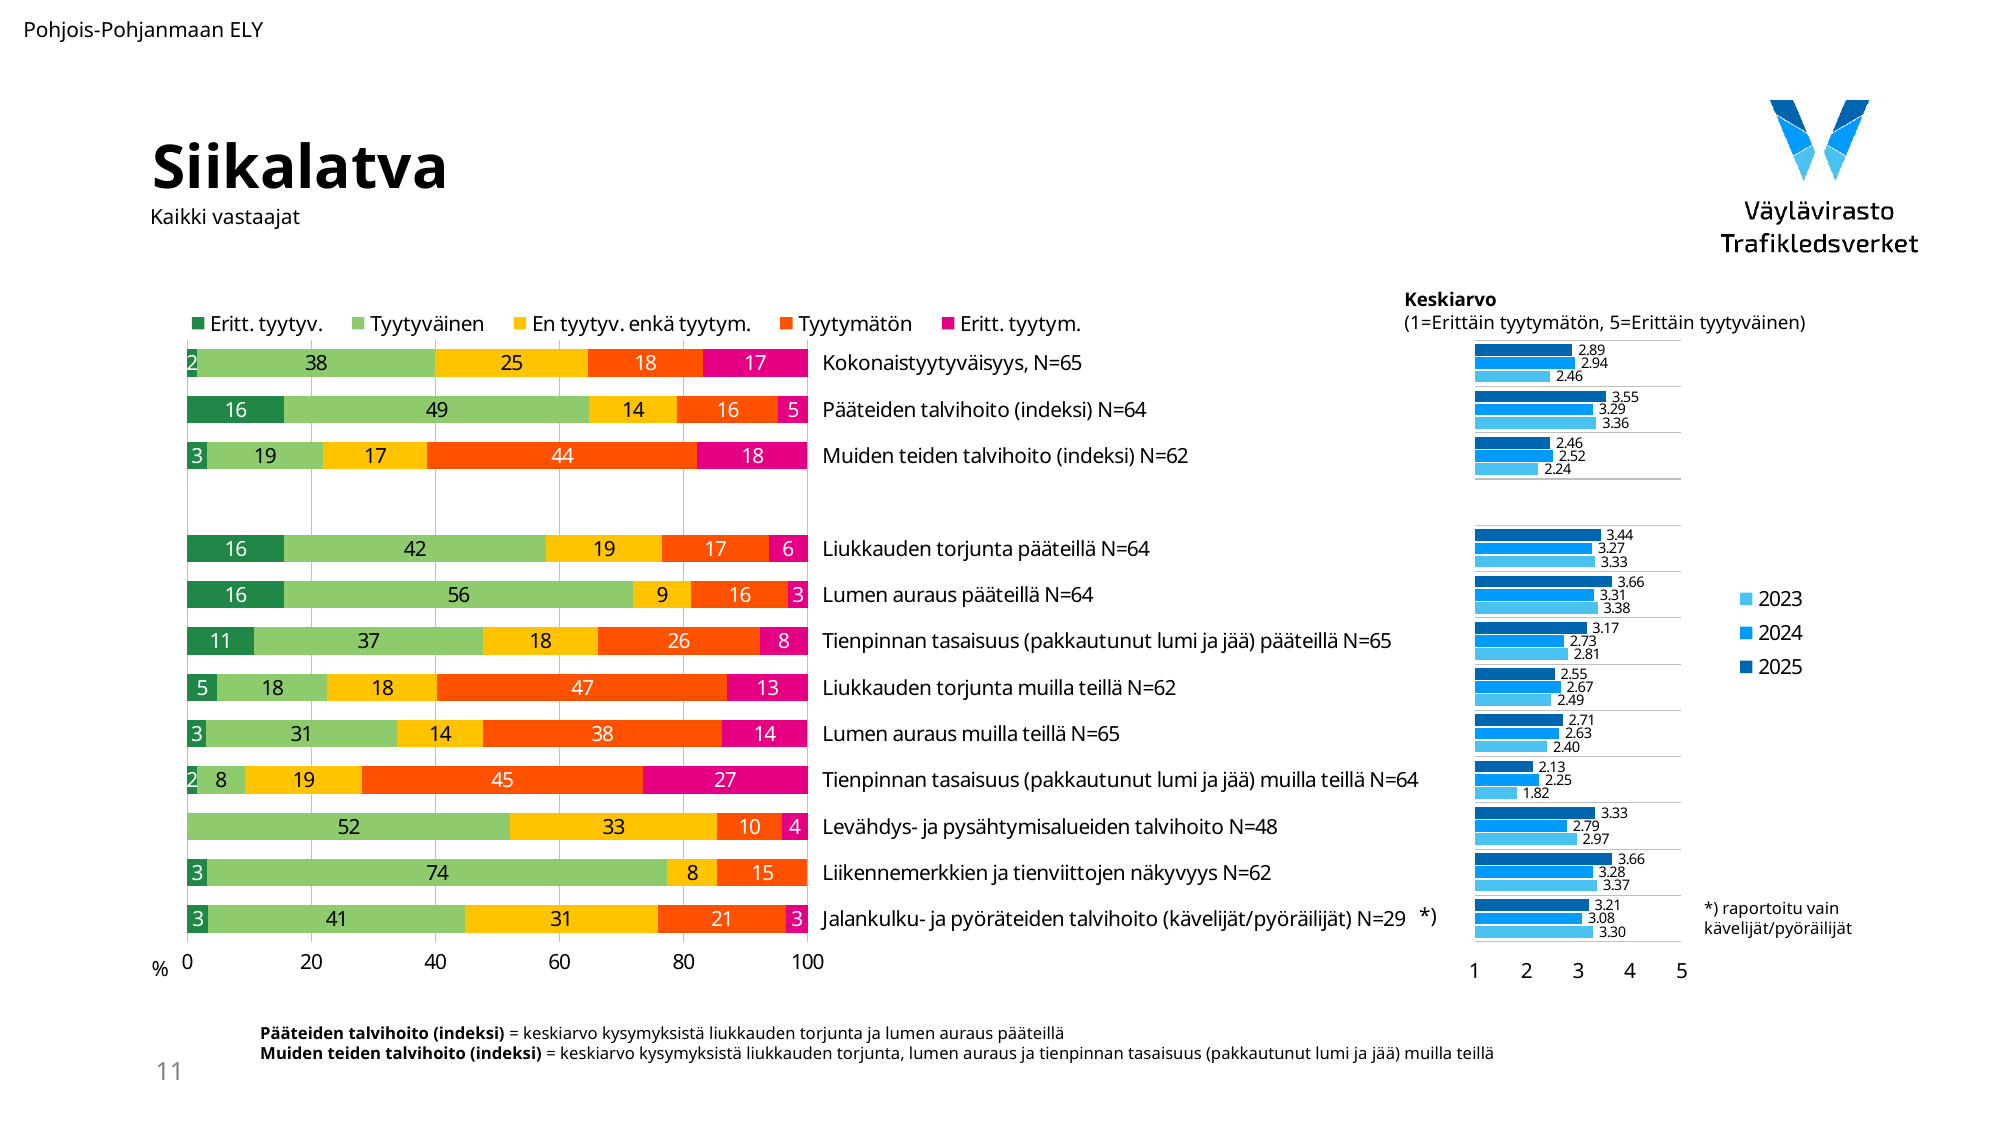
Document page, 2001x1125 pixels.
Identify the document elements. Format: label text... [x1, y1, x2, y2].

text_box Pääteiden talvihoito (indeksi) = keskiarvo kysymyksistä liukkauden torjunta ja lumen auraus pääteillä Muiden teiden talvihoito (indeksi) = keskiarvo kysymyksistä liukkauden torjunta, lumen auraus ja tienpinnan tasaisuus (pakkautunut lumi ja jää) muilla teillä [245, 1015, 1520, 1094]
picture [1682, 62, 1958, 292]
title Siikalatva [137, 59, 1555, 278]
text_box Pohjois-Pohjanmaan ELY [8, 9, 278, 50]
text_box % [136, 948, 184, 989]
chart [168, 281, 1822, 985]
text_box Keskiarvo (1=Erittäin tyytymätön, 5=Erittäin tyytyväinen) [1389, 280, 1826, 341]
footer [0, 1042, 675, 1103]
text_box *) raportoitu vain kävelijät/pyöräilijät [1822, 890, 1868, 945]
text_box Kaikki vastaajat [135, 196, 315, 237]
